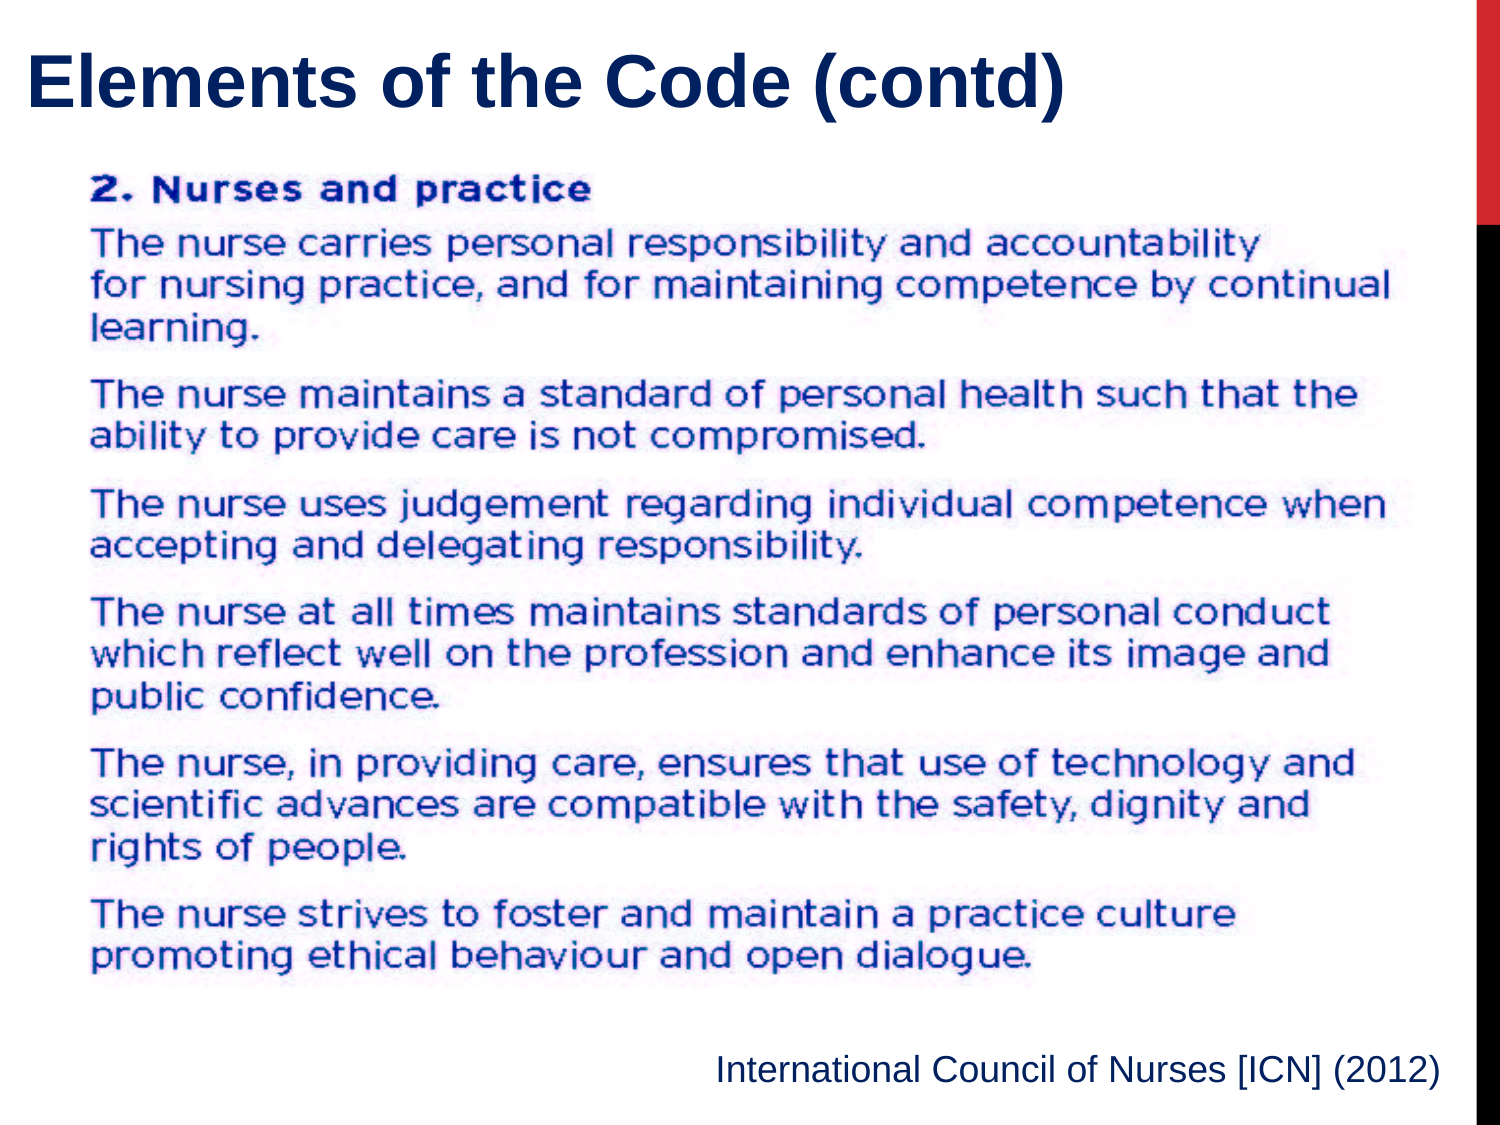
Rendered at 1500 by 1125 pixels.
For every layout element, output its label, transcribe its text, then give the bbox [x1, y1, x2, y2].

text_box International Council of Nurses [ICN] (2012) [700, 1037, 1457, 1098]
text_box Elements of the Code (contd) [11, 24, 1083, 130]
picture [49, 149, 1438, 1001]
